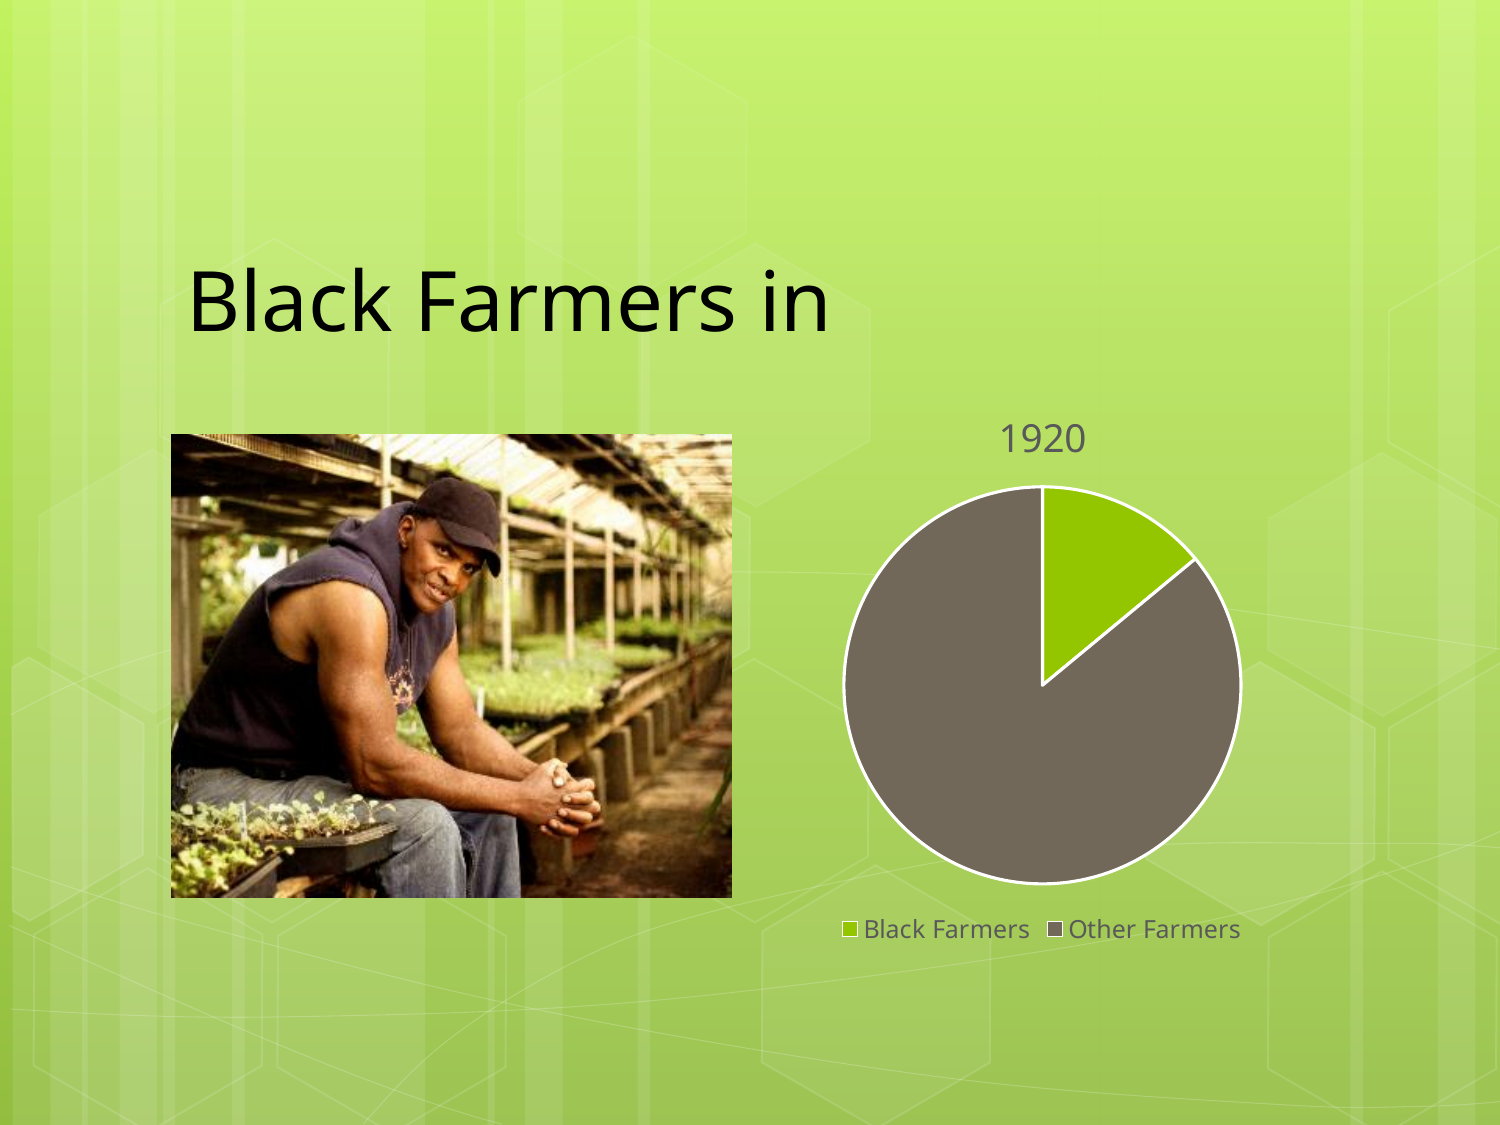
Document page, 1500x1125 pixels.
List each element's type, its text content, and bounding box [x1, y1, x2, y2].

title Black Farmers in [171, 168, 1324, 357]
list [170, 434, 733, 898]
chart [761, 379, 1324, 953]
